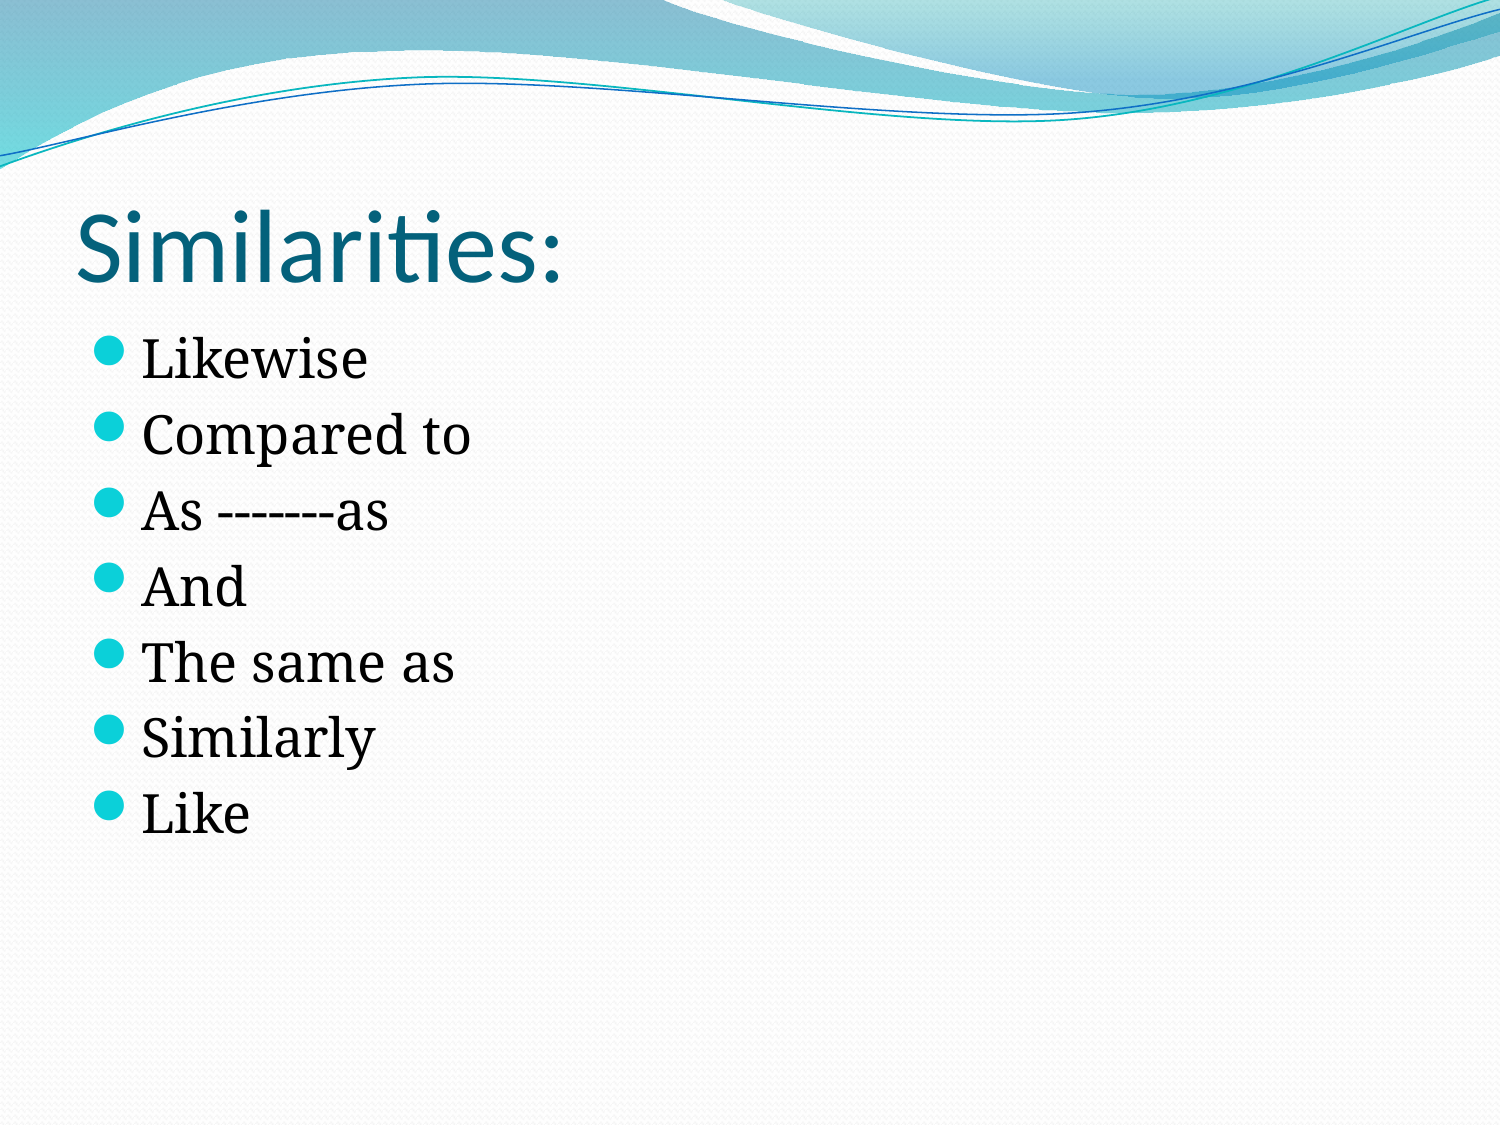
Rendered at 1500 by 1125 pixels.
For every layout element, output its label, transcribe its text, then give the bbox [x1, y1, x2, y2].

title Similarities: [75, 115, 1425, 303]
list Likewise Compared to As -------as And The same as Similarly Like [75, 317, 1425, 1038]
